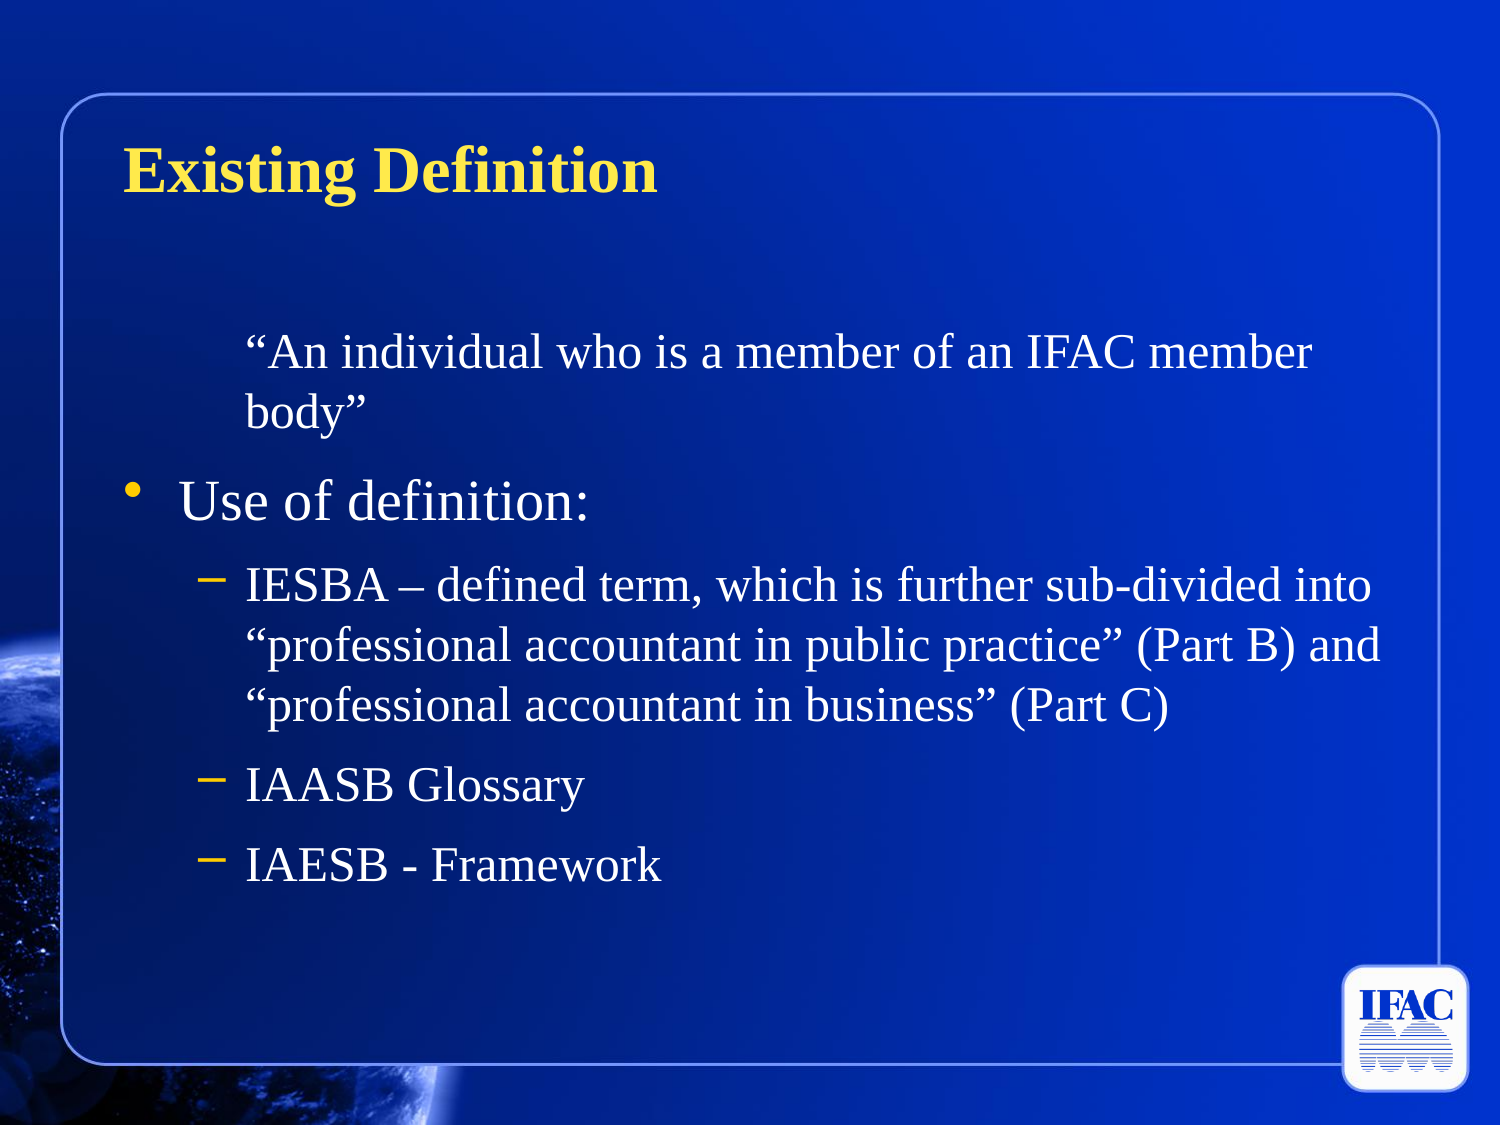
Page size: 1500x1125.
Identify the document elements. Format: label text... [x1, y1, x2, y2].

list Existing Definition [107, 118, 1411, 215]
picture [0, 0, 1500, 1125]
list “An individual who is a member of an IFAC member body” Use of definition: IESBA – defined term, which is further sub-divided into “professional accountant in public practice” (Part B) and “professional accountant in business” (Part C) IAASB Glossary IAESB - Framework [107, 230, 1411, 1048]
